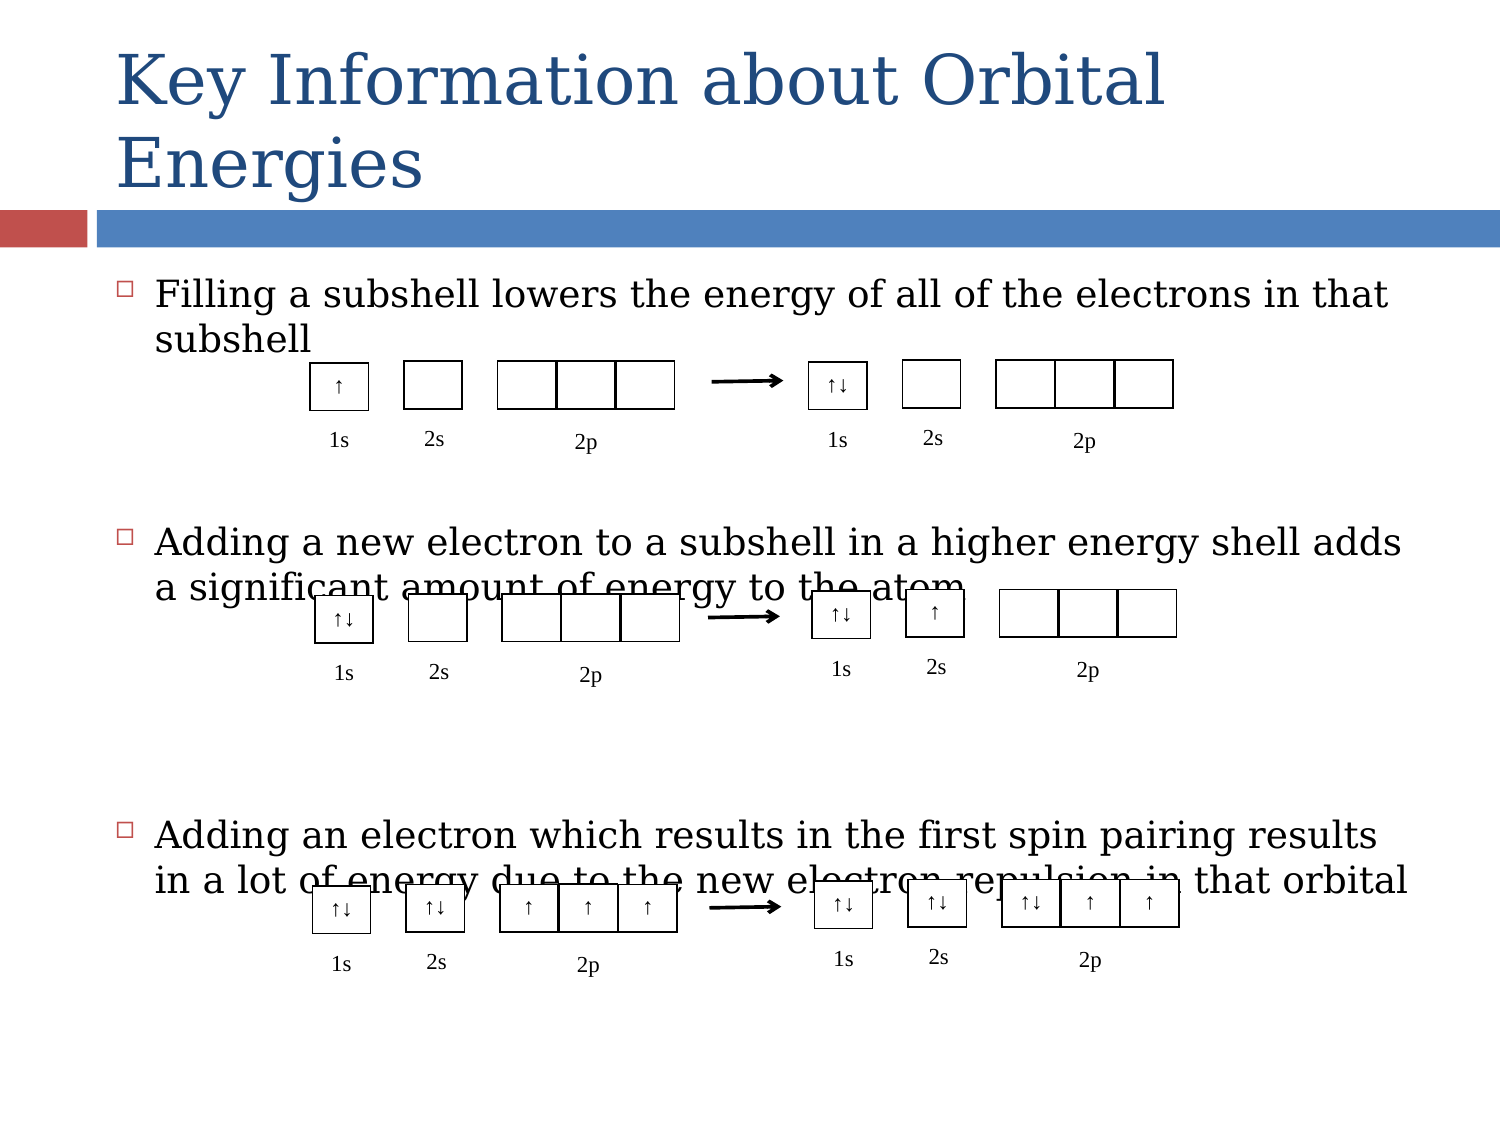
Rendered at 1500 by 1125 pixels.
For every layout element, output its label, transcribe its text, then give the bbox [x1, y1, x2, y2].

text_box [808, 360, 1174, 466]
list Filling a subshell lowers the energy of all of the electrons in that subshell Adding a new electron to a subshell in a higher energy shell adds a significant amount of energy to the atom Adding an electron which results in the first spin pairing results in a lot of energy due to the new electron repulsion in that orbital [100, 262, 1438, 1000]
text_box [314, 594, 680, 700]
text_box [556, 361, 616, 467]
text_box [497, 361, 556, 464]
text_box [812, 589, 1177, 695]
title Key Information about Orbital Energies [100, 37, 1438, 200]
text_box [616, 361, 675, 464]
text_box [309, 362, 369, 466]
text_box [312, 879, 1179, 990]
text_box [403, 361, 464, 464]
